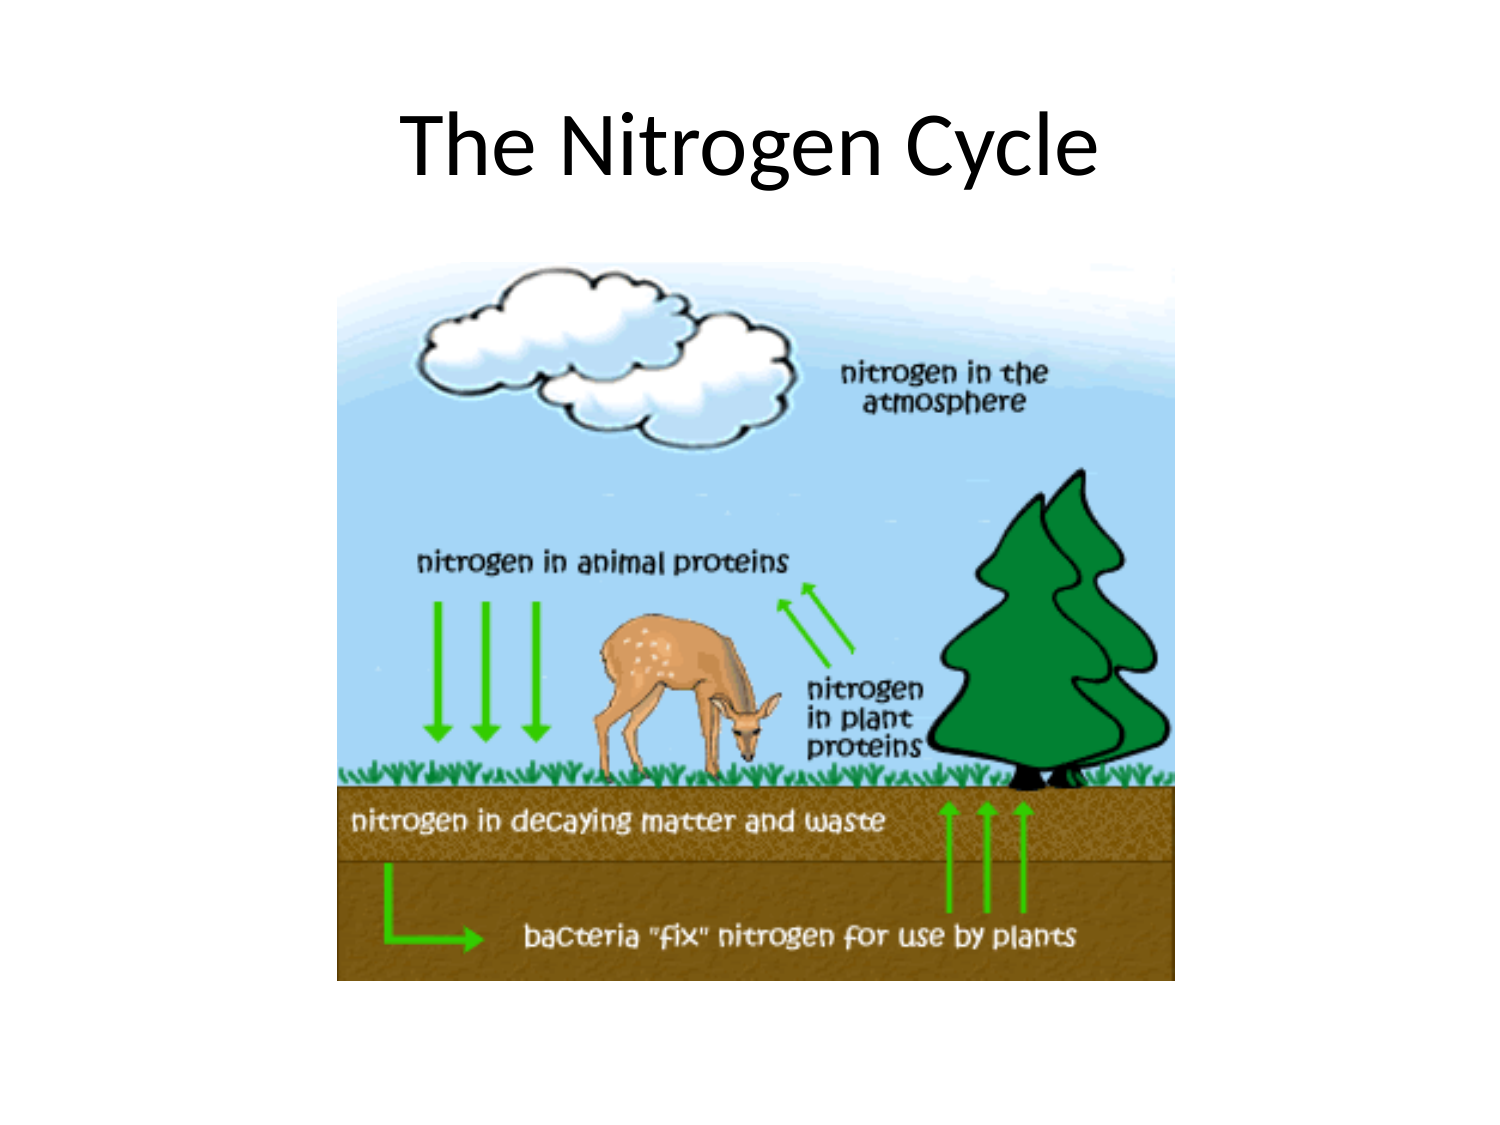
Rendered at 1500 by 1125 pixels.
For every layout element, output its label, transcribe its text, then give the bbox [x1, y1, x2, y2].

title The Nitrogen Cycle [75, 45, 1425, 233]
picture [337, 262, 1176, 981]
